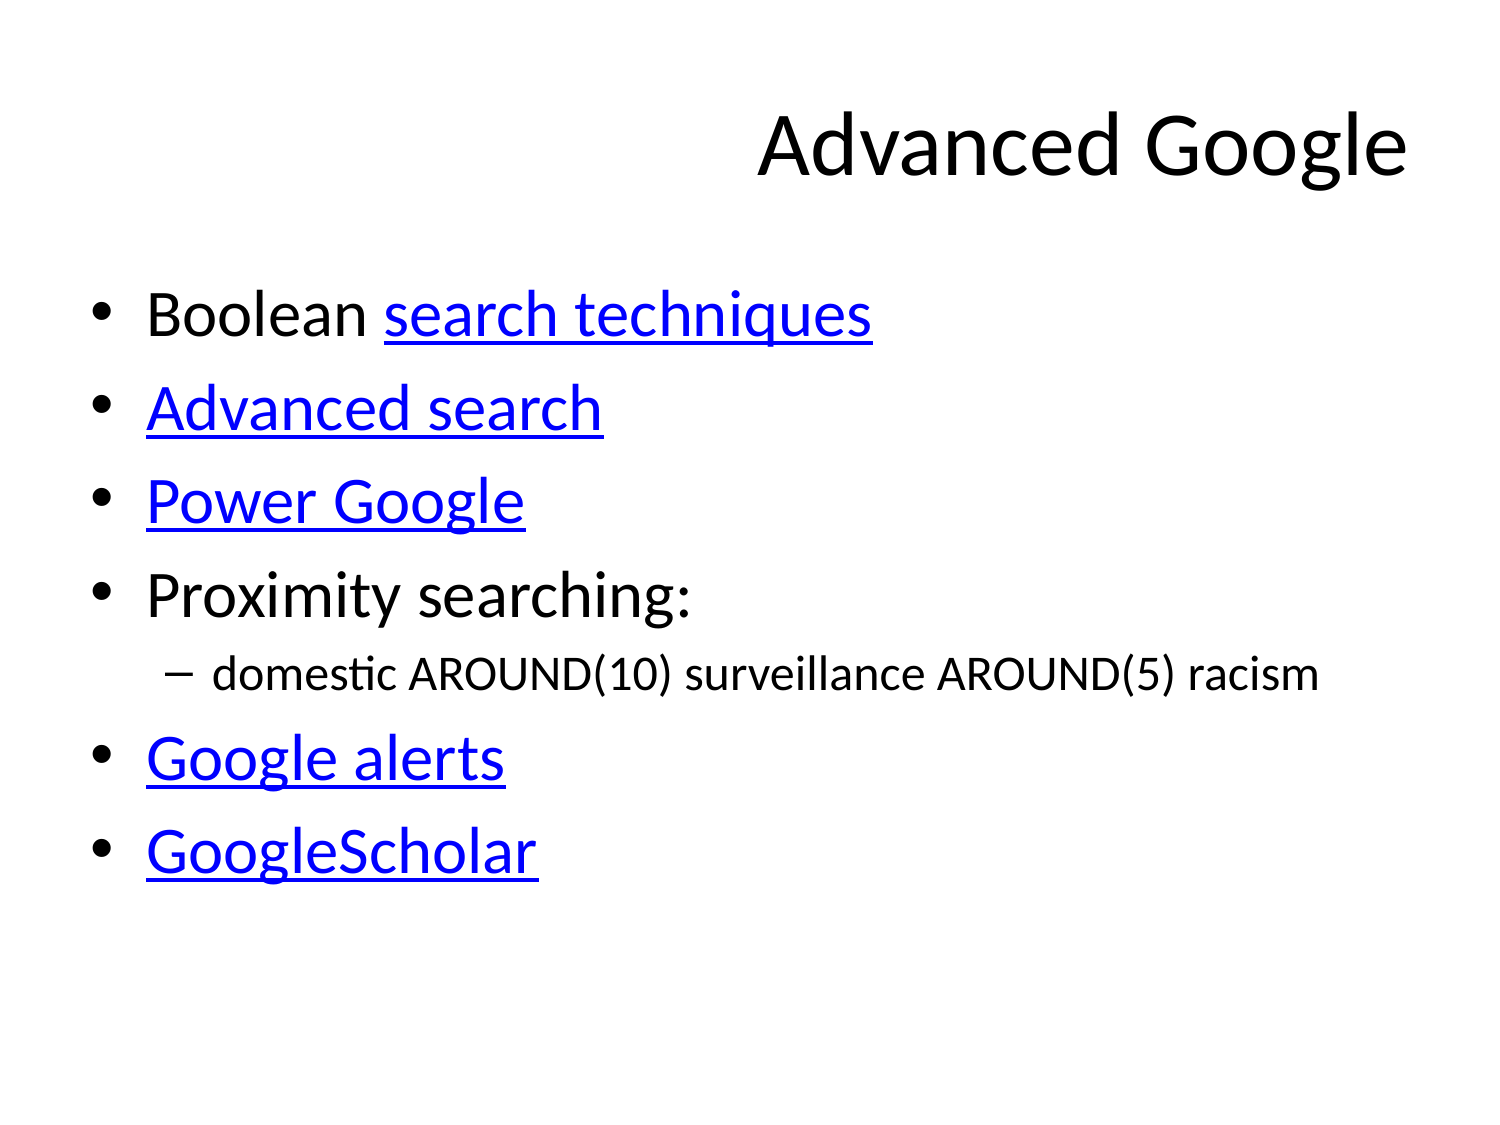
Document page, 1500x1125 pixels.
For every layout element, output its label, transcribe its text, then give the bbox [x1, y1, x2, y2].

list Boolean search techniques Advanced search Power Google Proximity searching: domestic AROUND(10) surveillance AROUND(5) racism Google alerts GoogleScholar [75, 262, 1425, 1005]
title Advanced Google [75, 45, 1425, 233]
